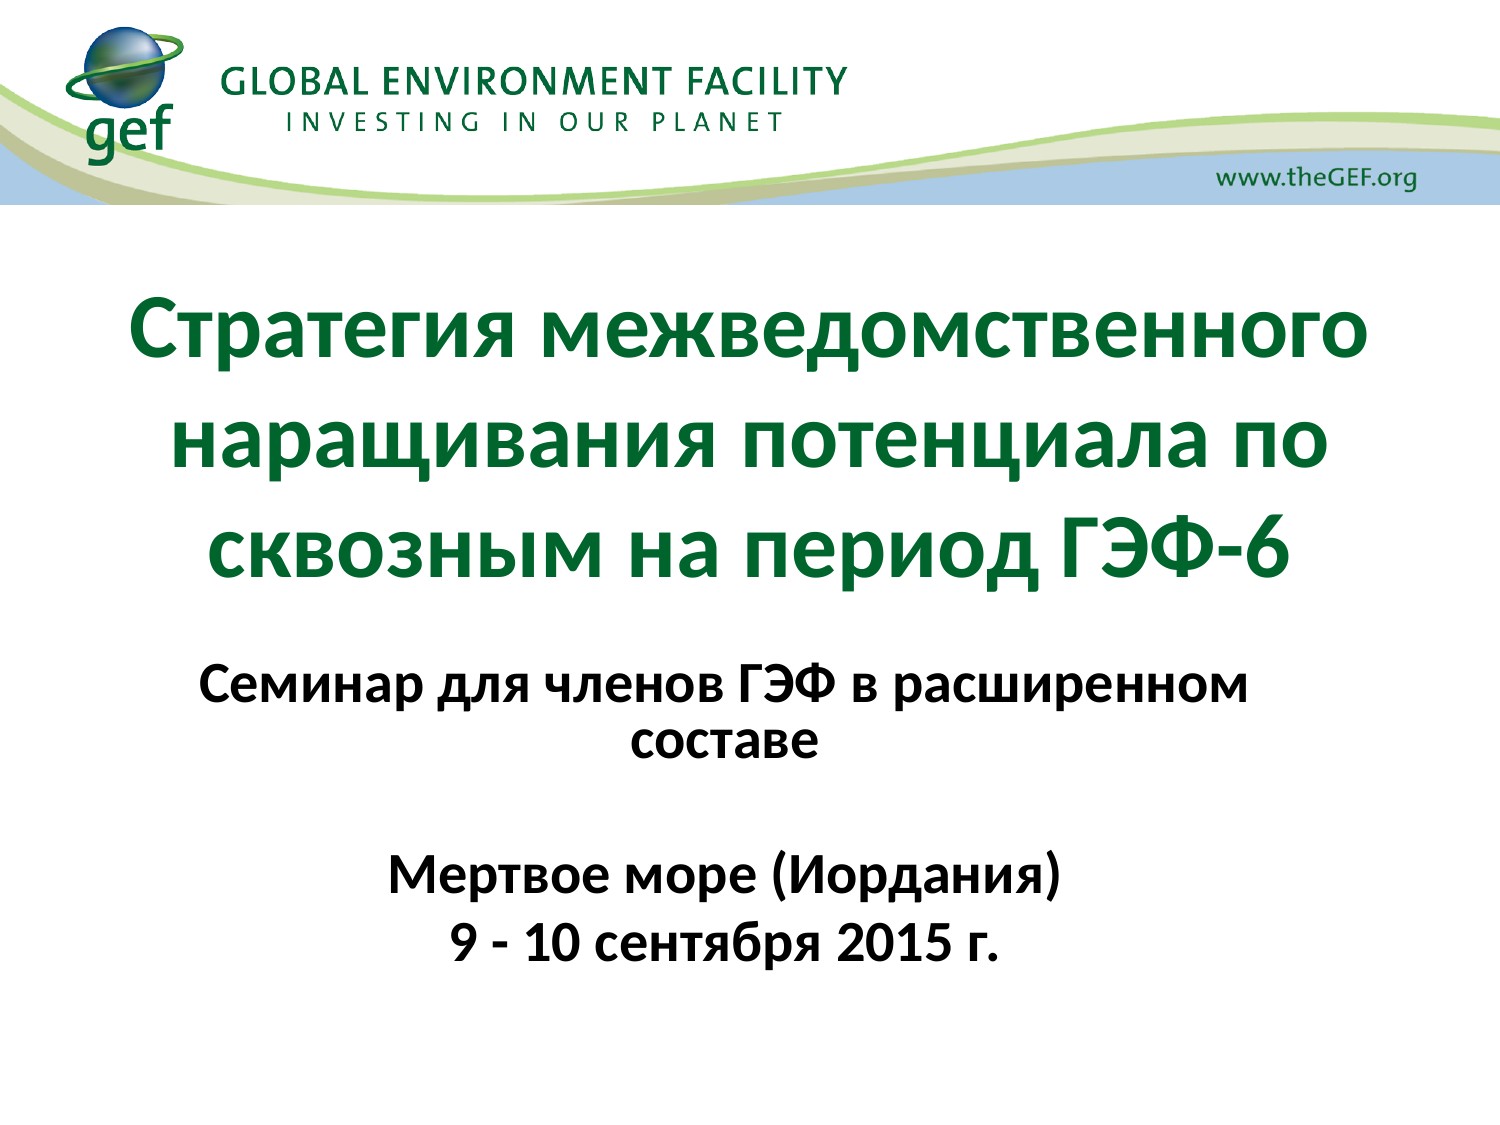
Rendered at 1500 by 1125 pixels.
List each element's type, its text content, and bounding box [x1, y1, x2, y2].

title Стратегия межведомственного наращивания потенциала по сквозным на период ГЭФ-6 [0, 299, 1500, 563]
picture [0, 0, 1500, 205]
subtitle Семинар для членов ГЭФ в расширенном составе Мертвое море (Иордания) 9 - 10 сентября 2015 г. [137, 650, 1313, 1050]
